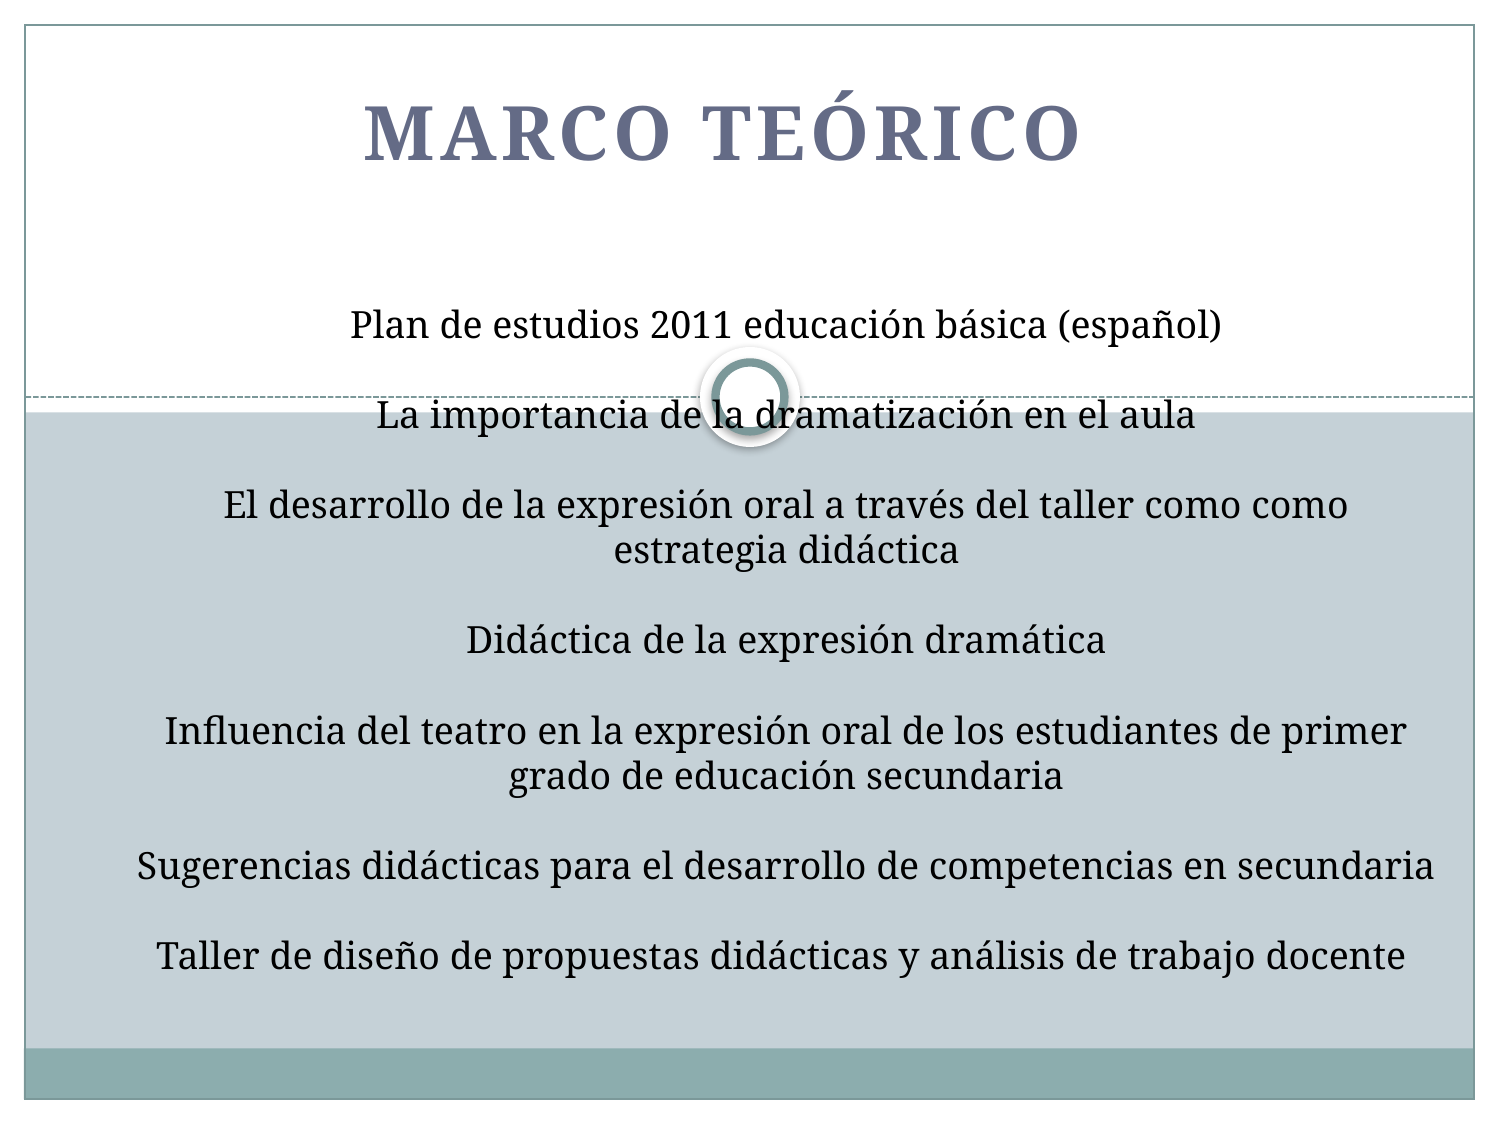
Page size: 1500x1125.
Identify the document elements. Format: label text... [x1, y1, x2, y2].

subtitle MARCO TEÓRICO [29, 78, 1417, 229]
title Plan de estudios 2011 educación básica (español) La importancia de la dramatización en el aula El desarrollo de la expresión oral a través del taller como como estrategia didáctica Didáctica de la expresión dramática Influencia del teatro en la expresión oral de los estudiantes de primer grado de educación secundaria Sugerencias didácticas para el desarrollo de competencias en secundaria Taller de diseño de propuestas didácticas y análisis de trabajo docente [64, 267, 1453, 985]
